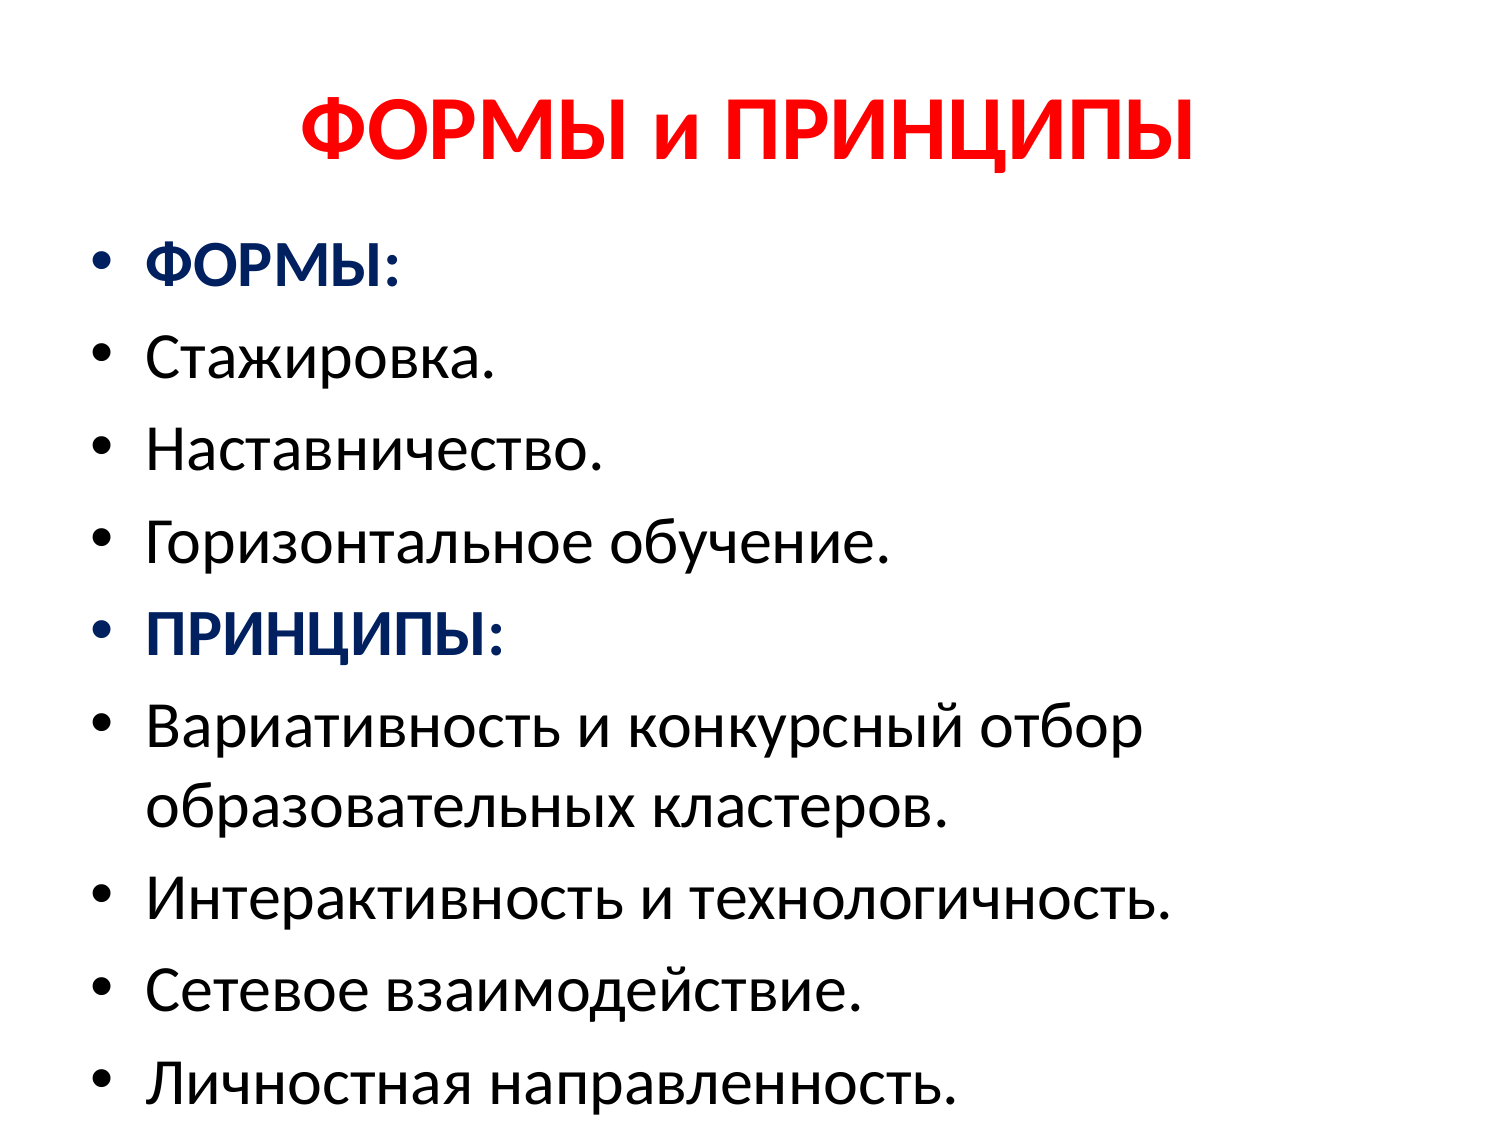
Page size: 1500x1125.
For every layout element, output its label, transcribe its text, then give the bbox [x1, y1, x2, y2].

title ФОРМЫ и ПРИНЦИПЫ [75, 45, 1425, 200]
list ФОРМЫ: Стажировка. Наставничество. Горизонтальное обучение. ПРИНЦИПЫ: Вариативность и конкурсный отбор образовательных кластеров. Интерактивность и технологичность. Сетевое взаимодействие. Личностная направленность. [75, 212, 1450, 1125]
